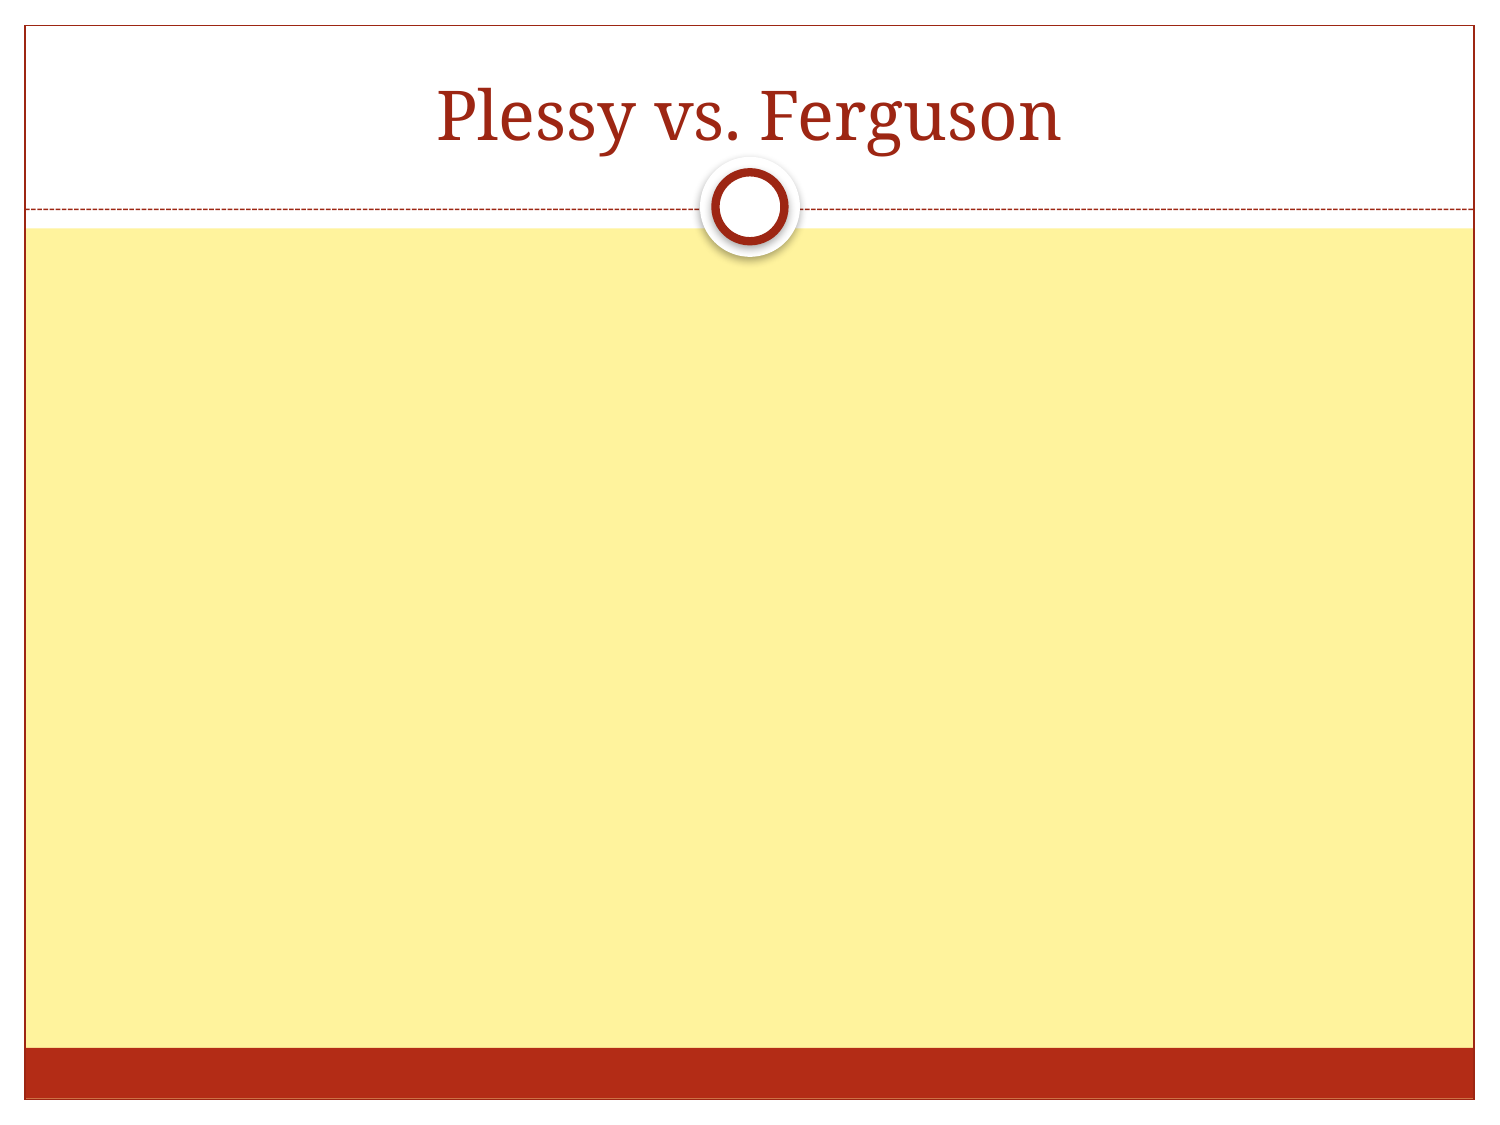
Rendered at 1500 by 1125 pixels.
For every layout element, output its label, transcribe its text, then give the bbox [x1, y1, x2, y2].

title Plessy vs. Ferguson [49, 37, 1450, 162]
